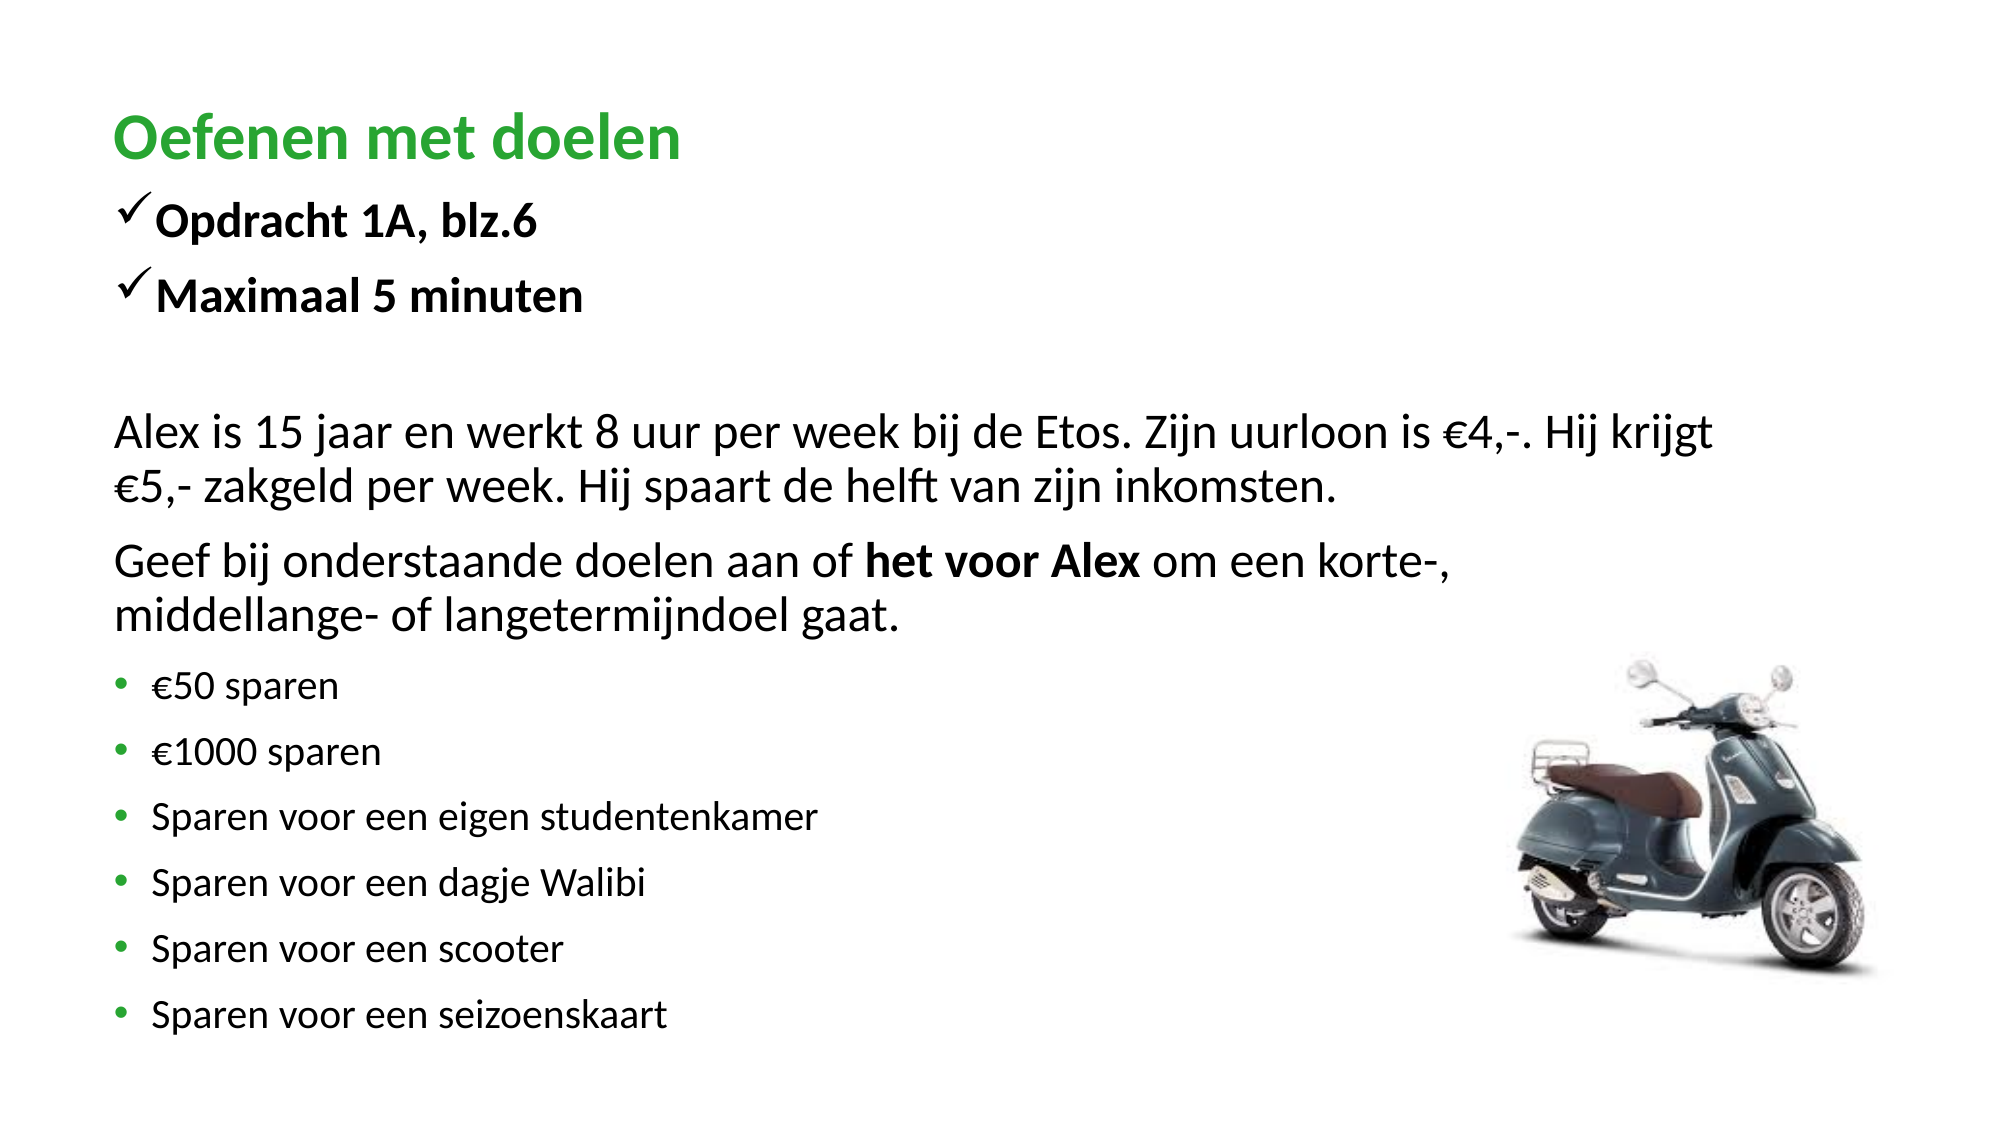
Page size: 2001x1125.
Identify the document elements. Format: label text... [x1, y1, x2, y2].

text_box Oefenen met doelen Opdracht 1A, blz.6 Maximaal 5 minuten Alex is 15 jaar en werkt 8 uur per week bij de Etos. Zijn uurloon is €4,-. Hij krijgt €5,- zakgeld per week. Hij spaart de helft van zijn inkomsten. Geef bij onderstaande doelen aan of het voor Alex om een korte-, middellange- of langetermijndoel gaat. €50 sparen €1000 sparen Sparen voor een eigen studentenkamer Sparen voor een dagje Walibi Sparen voor een scooter Sparen voor een seizoenskaart [114, 101, 1724, 1082]
picture [1476, 624, 1911, 1014]
